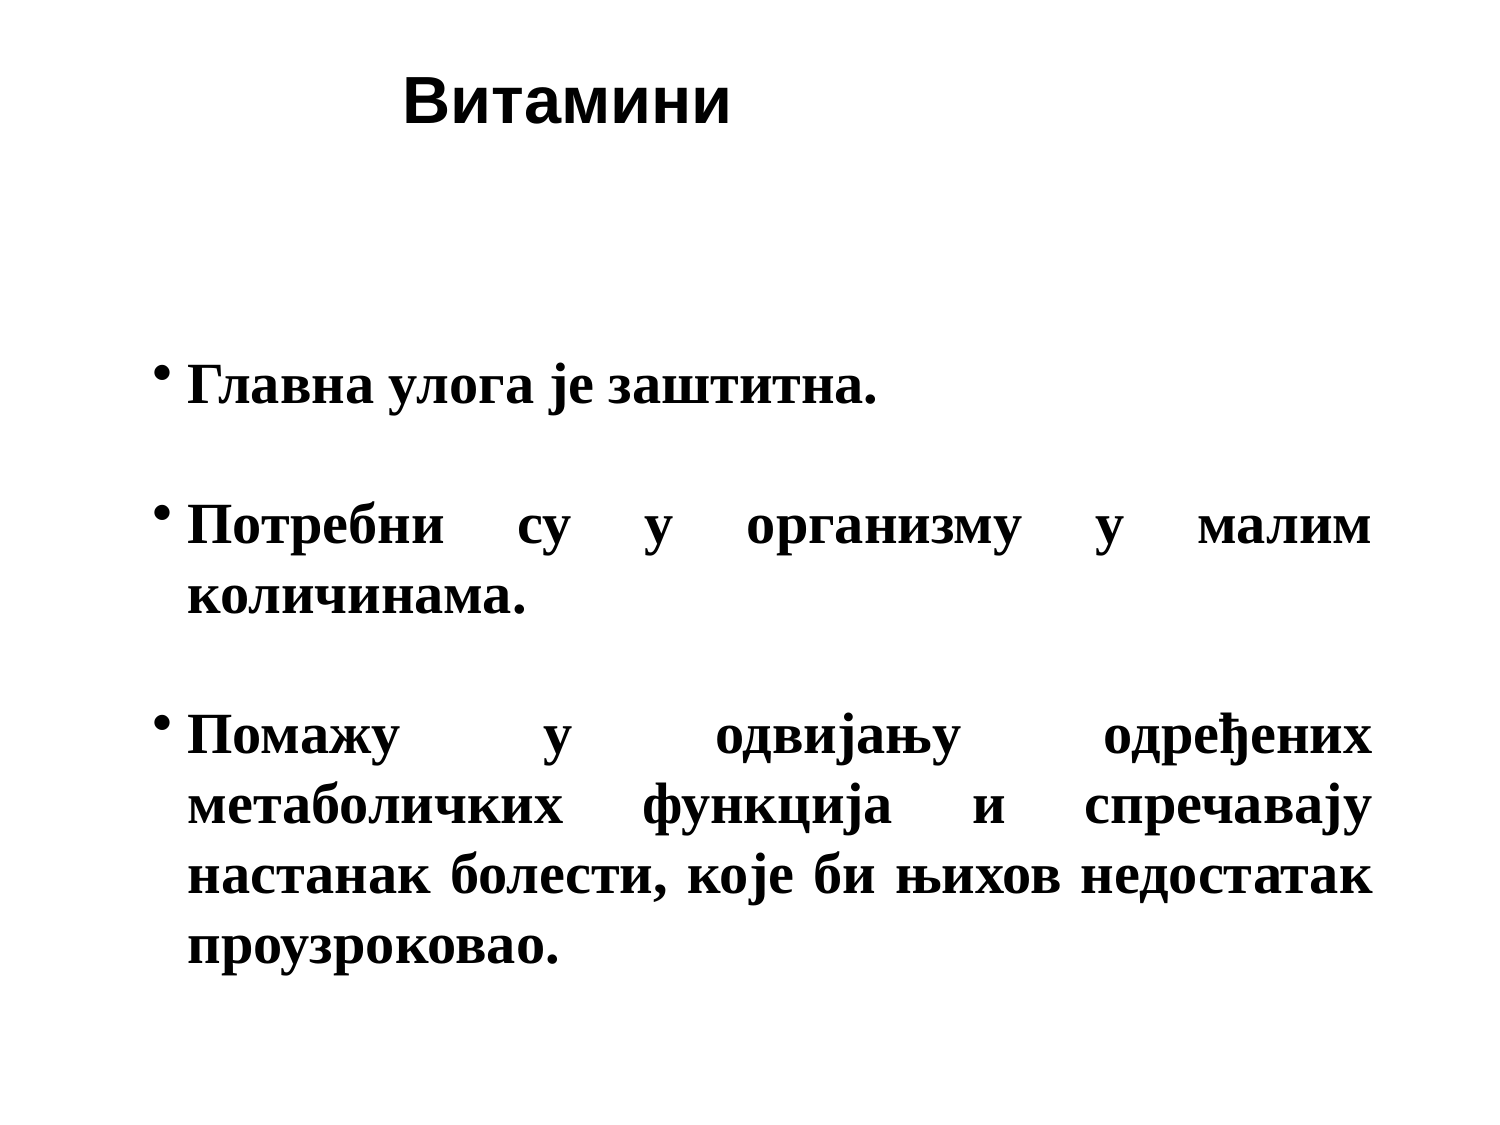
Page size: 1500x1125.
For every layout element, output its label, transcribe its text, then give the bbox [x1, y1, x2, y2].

text_box Витамини [387, 49, 1225, 258]
text_box Главна улога је заштитна. Потребни су у организму у малим количинама. Помажу у одвијању одређених метаболичких функција и спречавају настанак болести, које би њихов недостатак проузроковао. [137, 337, 1388, 983]
